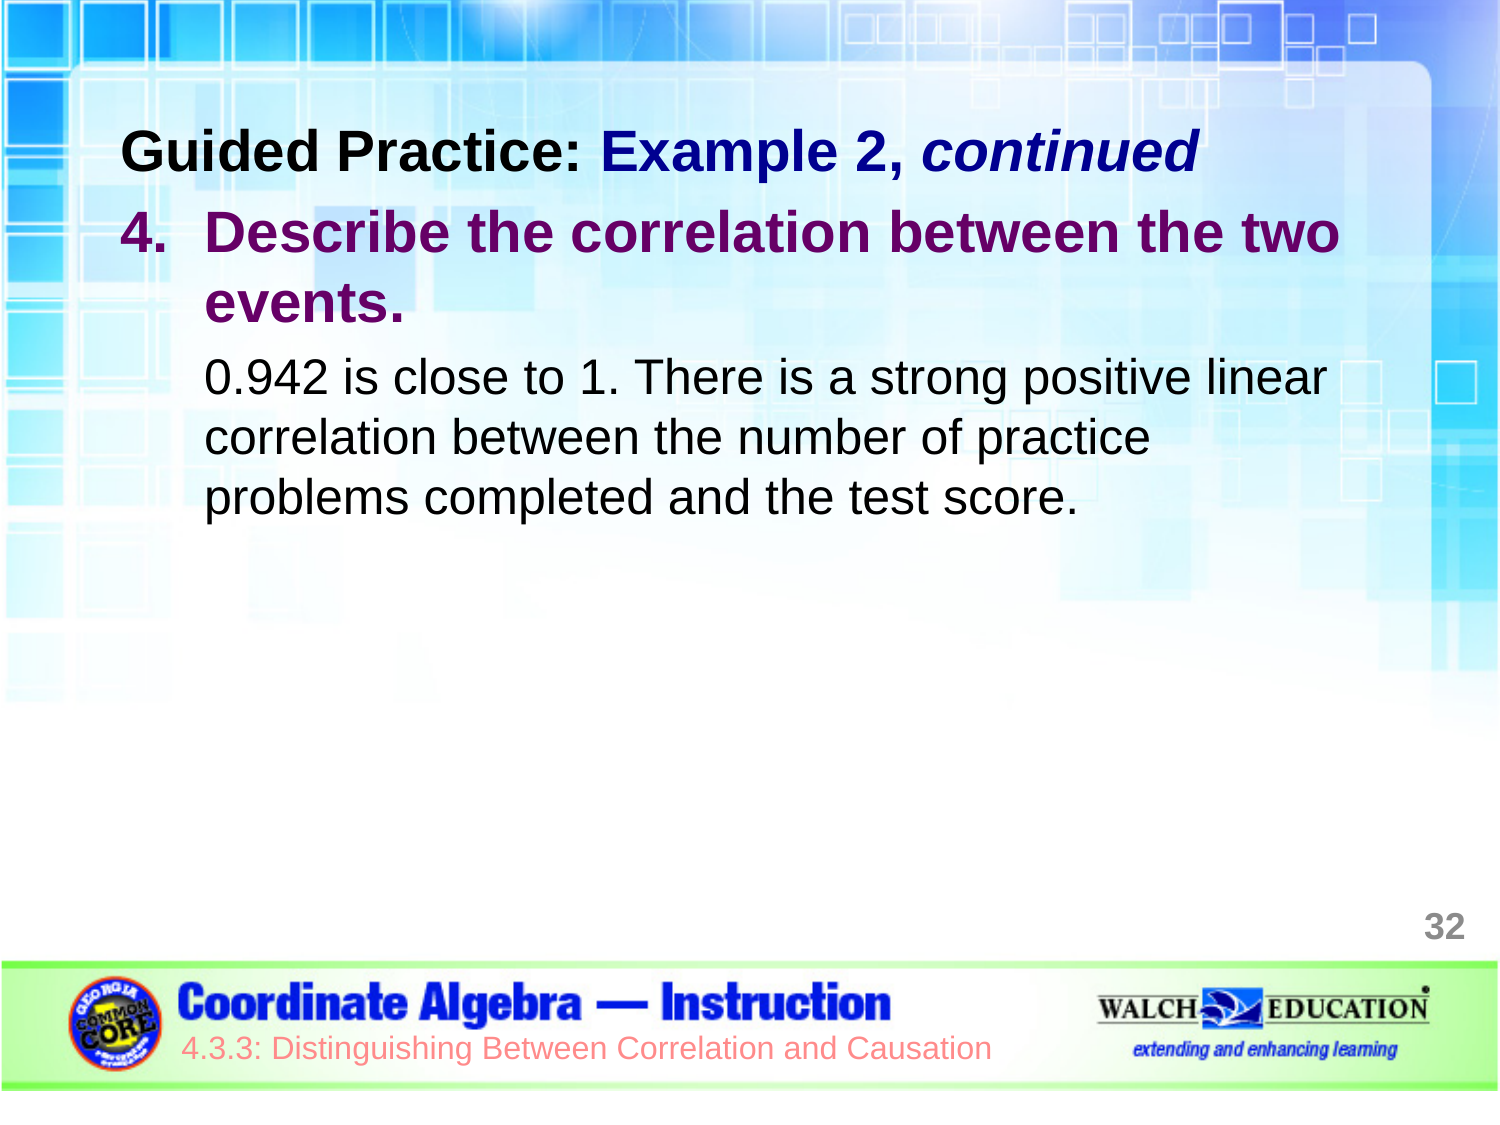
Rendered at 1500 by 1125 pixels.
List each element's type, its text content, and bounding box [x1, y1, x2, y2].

footer 4.3.3: Distinguishing Between Correlation and Causation [166, 1024, 1080, 1069]
subtitle Guided Practice: Example 2, continued Describe the correlation between the two events. 0.942 is close to 1. There is a strong positive linear correlation between the number of practice problems completed and the test score. [105, 105, 1376, 925]
slide_number 32 [1361, 901, 1481, 949]
picture [1, 0, 1500, 1091]
